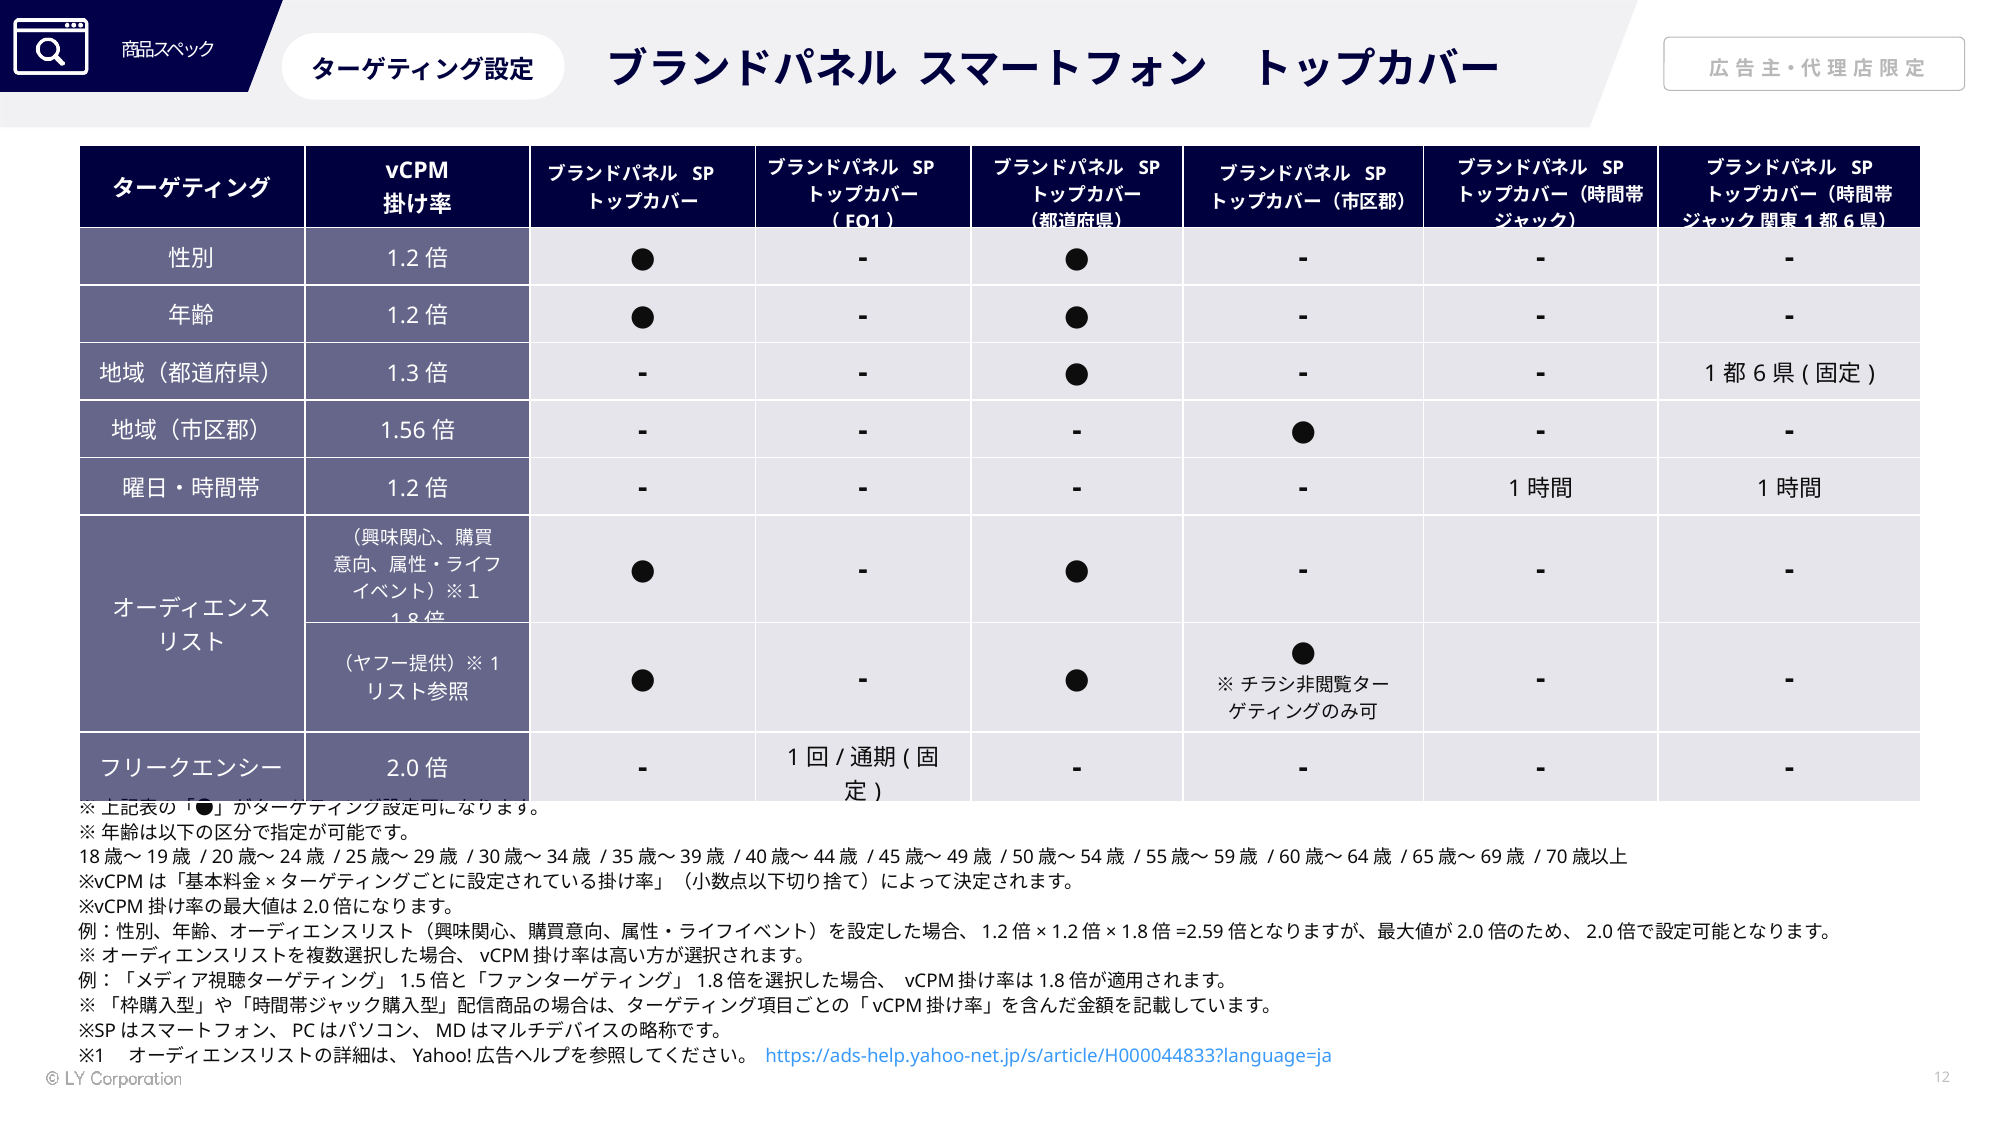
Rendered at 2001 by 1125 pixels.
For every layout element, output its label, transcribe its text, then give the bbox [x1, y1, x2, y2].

table_cell 性別 [80, 228, 304, 284]
table_cell 2.0倍 [306, 733, 529, 801]
table_cell - [1659, 623, 1920, 731]
table_cell ● ※チラシ非閲覧ターゲティングのみ可 [1184, 623, 1423, 731]
table_cell ● [531, 623, 755, 731]
table_cell - [756, 623, 970, 731]
table_cell ● [972, 343, 1182, 399]
table_cell ● [972, 286, 1182, 342]
table_cell - [1659, 228, 1920, 284]
table_cell - [1659, 286, 1920, 342]
picture [46, 1071, 181, 1088]
table_cell - [972, 401, 1182, 457]
table_cell 1時間 [1659, 458, 1920, 514]
table_cell - [531, 733, 755, 801]
text_box ※上記表の「●」がターゲティング設定可になります。 ※年齢は以下の区分で指定が可能です。 18歳～19歳 / 20歳～24歳 / 25歳～29歳 / 30歳～34歳 / 35歳～39歳 / 40歳～44歳 / 45歳～49歳 / 50歳～54歳 / 55歳～59歳 / 60歳～64歳 / 65歳～69歳 / 70歳以上 ※vCPMは「基本料金×ターゲティングごとに設定されている掛け率」（小数点以下切り捨て）によって決定されます。 ※vCPM掛け率の最大値は2.0倍になります。 例：性別、年齢、オーディエンスリスト（興味関心、購買意向、属性・ライフイベント）を設定した場合、1.2倍× 1.2倍× 1.8倍=2.59倍となりますが、最大値が2.0倍のため、2.0倍で設定可能となります。 ※オーディエンスリストを複数選択した場合、vCPM掛け率は高い方が選択されます。 例：「メディア視聴ターゲティング」1.5倍と「ファンターゲティング」1.8倍を選択した場合、 vCPM掛け率は1.8倍が適用されます。 ※「枠購入型」や「時間帯ジャック購入型」配信商品の場合は、ターゲティング項目ごとの「vCPM掛け率」を含んだ金額を記載しています。 ※SPはスマートフォン、PCはパソコン、MDはマルチデバイスの略称です。 ※1 オーディエンスリストの詳細は、Yahoo!広告ヘルプを参照してください。 https://ads-help.yahoo-net.jp/s/article/H000044833?language=ja [78, 803, 1922, 1077]
table_cell - [531, 401, 755, 457]
table_cell - [1659, 401, 1920, 457]
list 商品スペック [97, 13, 240, 81]
table_cell 1.2倍 [306, 286, 529, 342]
table_header ブランドパネル SP トップカバー [531, 146, 755, 227]
table_cell - [1424, 516, 1657, 622]
table_header ターゲティング [80, 146, 304, 227]
table_cell 年齢 [80, 286, 304, 342]
table_cell - [756, 286, 970, 342]
table_cell ● [972, 228, 1182, 284]
table_cell - [972, 733, 1182, 801]
table_cell 1回/通期(固定) [756, 733, 970, 801]
table_cell - [1424, 733, 1657, 801]
table_cell - [972, 458, 1182, 514]
table_cell - [756, 228, 970, 284]
list ブランドパネル スマートフォン トップカバー [606, 41, 1525, 100]
table_cell （ヤフー提供）※1 リスト参照 [306, 623, 529, 731]
table_cell - [1424, 228, 1657, 284]
table_cell 曜日・時間帯 [80, 458, 304, 514]
table_cell - [1184, 516, 1423, 622]
table_header ブランドパネル SP トップカバー（時間帯ジャック 関東1都6県） [1659, 146, 1920, 227]
picture [9, 5, 92, 87]
table_cell ● [531, 228, 755, 284]
table_header ブランドパネル SP トップカバー （都道府県） [972, 146, 1182, 227]
table_cell 1時間 [1424, 458, 1657, 514]
table_cell - [531, 458, 755, 514]
table_cell - [1659, 733, 1920, 801]
table_cell - [531, 343, 755, 399]
table_cell - [756, 516, 970, 622]
table_header vCPM 掛け率 [306, 146, 529, 227]
table_cell 1.56倍 [306, 401, 529, 457]
table_cell ● [972, 623, 1182, 731]
table_cell - [1424, 401, 1657, 457]
table_cell 1.2倍 [306, 458, 529, 514]
table_cell 1都6県(固定) [1659, 343, 1920, 399]
table_cell ● [972, 516, 1182, 622]
table_cell 地域（市区郡） [80, 401, 304, 457]
table_cell オーディエンス リスト [80, 516, 304, 731]
table_cell - [756, 401, 970, 457]
table_cell ● [531, 516, 755, 622]
table_cell ● [531, 286, 755, 342]
table_cell - [1184, 343, 1423, 399]
table_cell フリークエンシー [80, 733, 304, 801]
table_cell - [1184, 458, 1423, 514]
table_header ブランドパネル SP トップカバー （FQ1） [756, 146, 970, 227]
table_cell - [1184, 286, 1423, 342]
table_cell - [1659, 516, 1920, 622]
text_box ターゲティング設定 [280, 32, 566, 101]
table_cell 1.2倍 [306, 228, 529, 284]
table_cell - [1184, 733, 1423, 801]
table_cell - [1424, 343, 1657, 399]
table_cell （興味関心、購買 意向、属性・ライフ イベント）※１ 1.8倍 [306, 516, 529, 622]
table_cell ● [1184, 401, 1423, 457]
table_cell 1.3倍 [306, 343, 529, 399]
table_cell - [1424, 623, 1657, 731]
table_header ブランドパネル SP トップカバー（時間帯ジャック） [1424, 146, 1657, 227]
table_cell - [756, 458, 970, 514]
table_cell - [1424, 286, 1657, 342]
table_cell 地域（都道府県） [80, 343, 304, 399]
table_header ブランドパネル SP トップカバー（市区郡） [1184, 146, 1423, 227]
table_cell - [756, 343, 970, 399]
table_cell - [1184, 228, 1423, 284]
